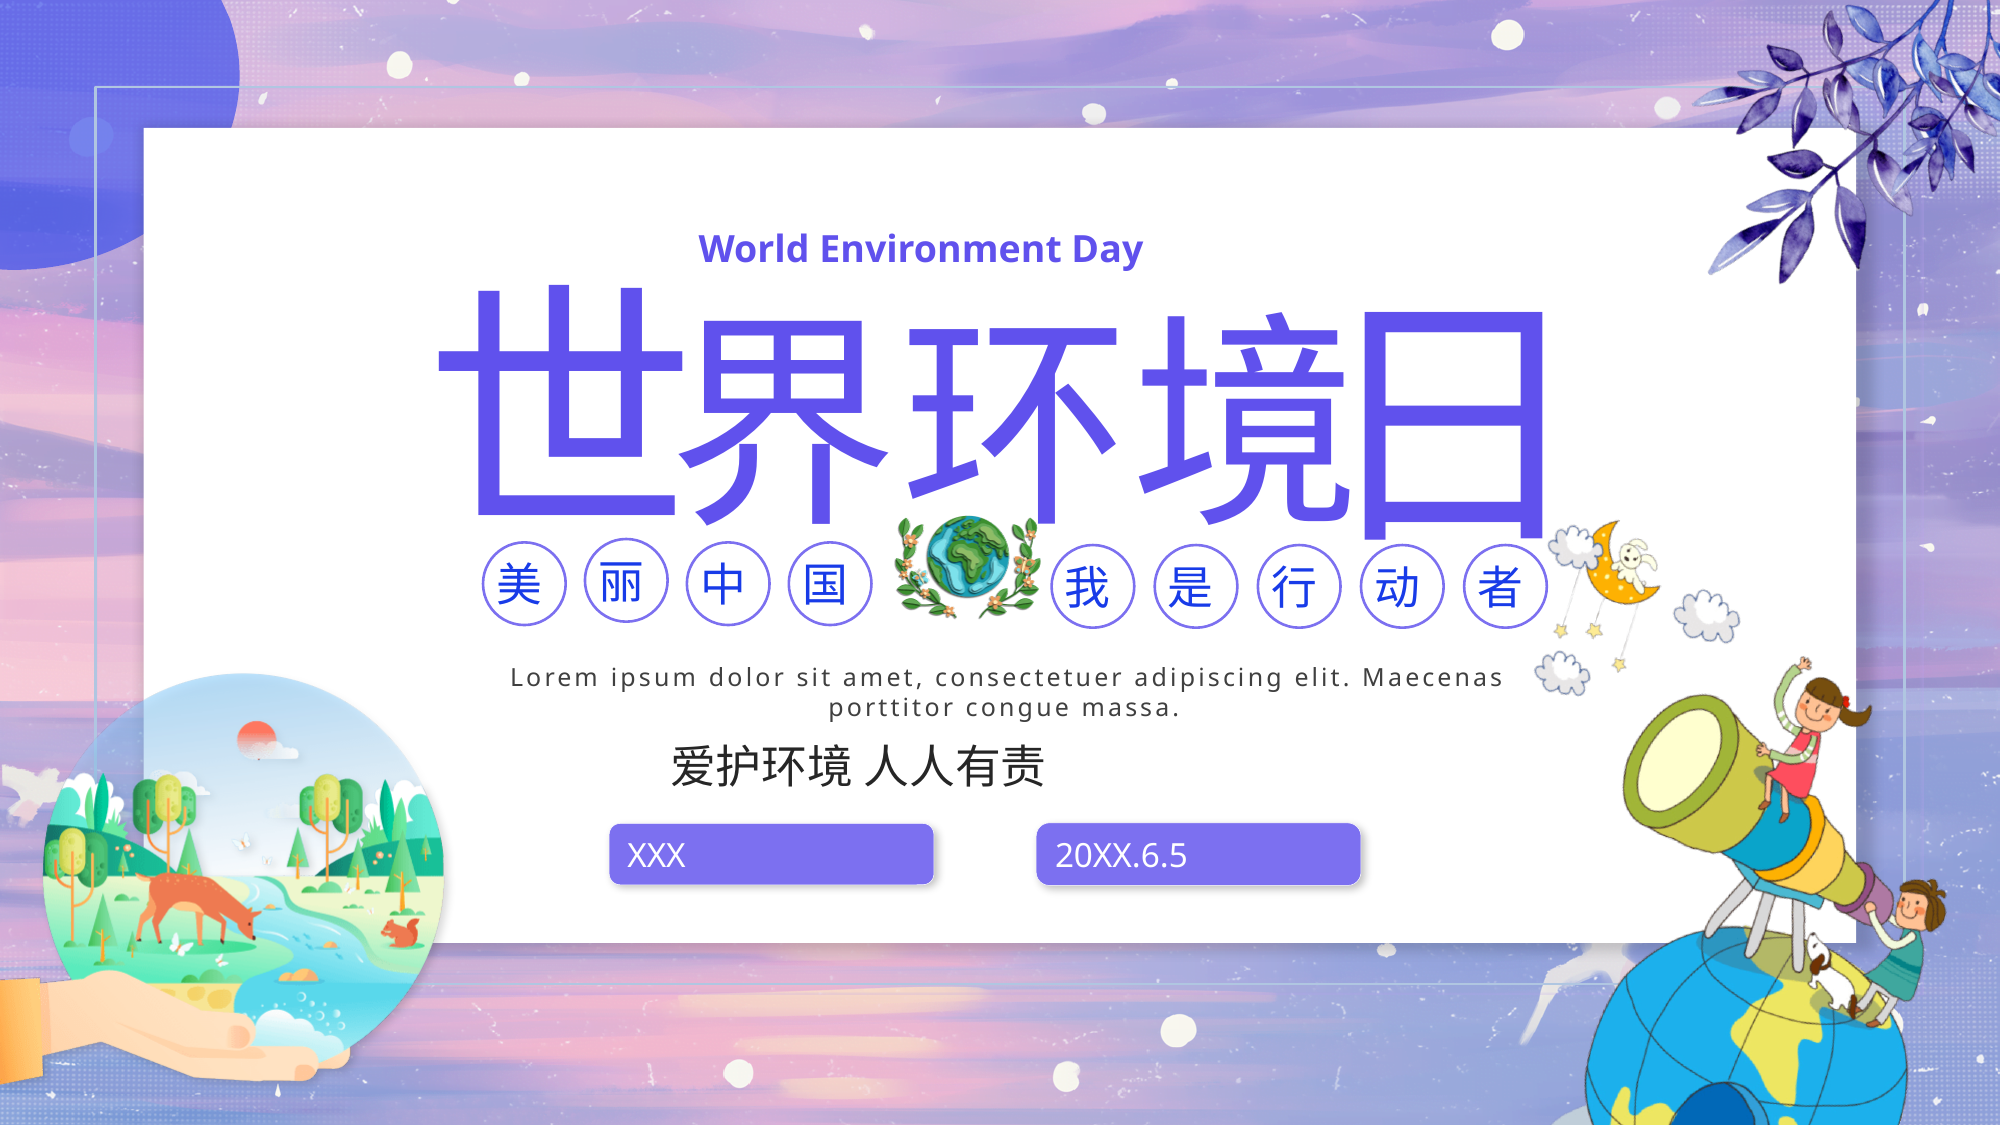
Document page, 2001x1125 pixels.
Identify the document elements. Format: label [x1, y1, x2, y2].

text_box [1256, 544, 1343, 628]
text_box [685, 542, 772, 626]
text_box [787, 542, 866, 626]
text_box [481, 542, 568, 626]
text_box [583, 538, 670, 622]
text_box [1671, 0, 2000, 243]
picture [0, 0, 2000, 1125]
text_box [1069, 544, 1136, 628]
text_box [1462, 544, 1549, 628]
text_box [1359, 544, 1446, 628]
text_box [1152, 544, 1240, 628]
